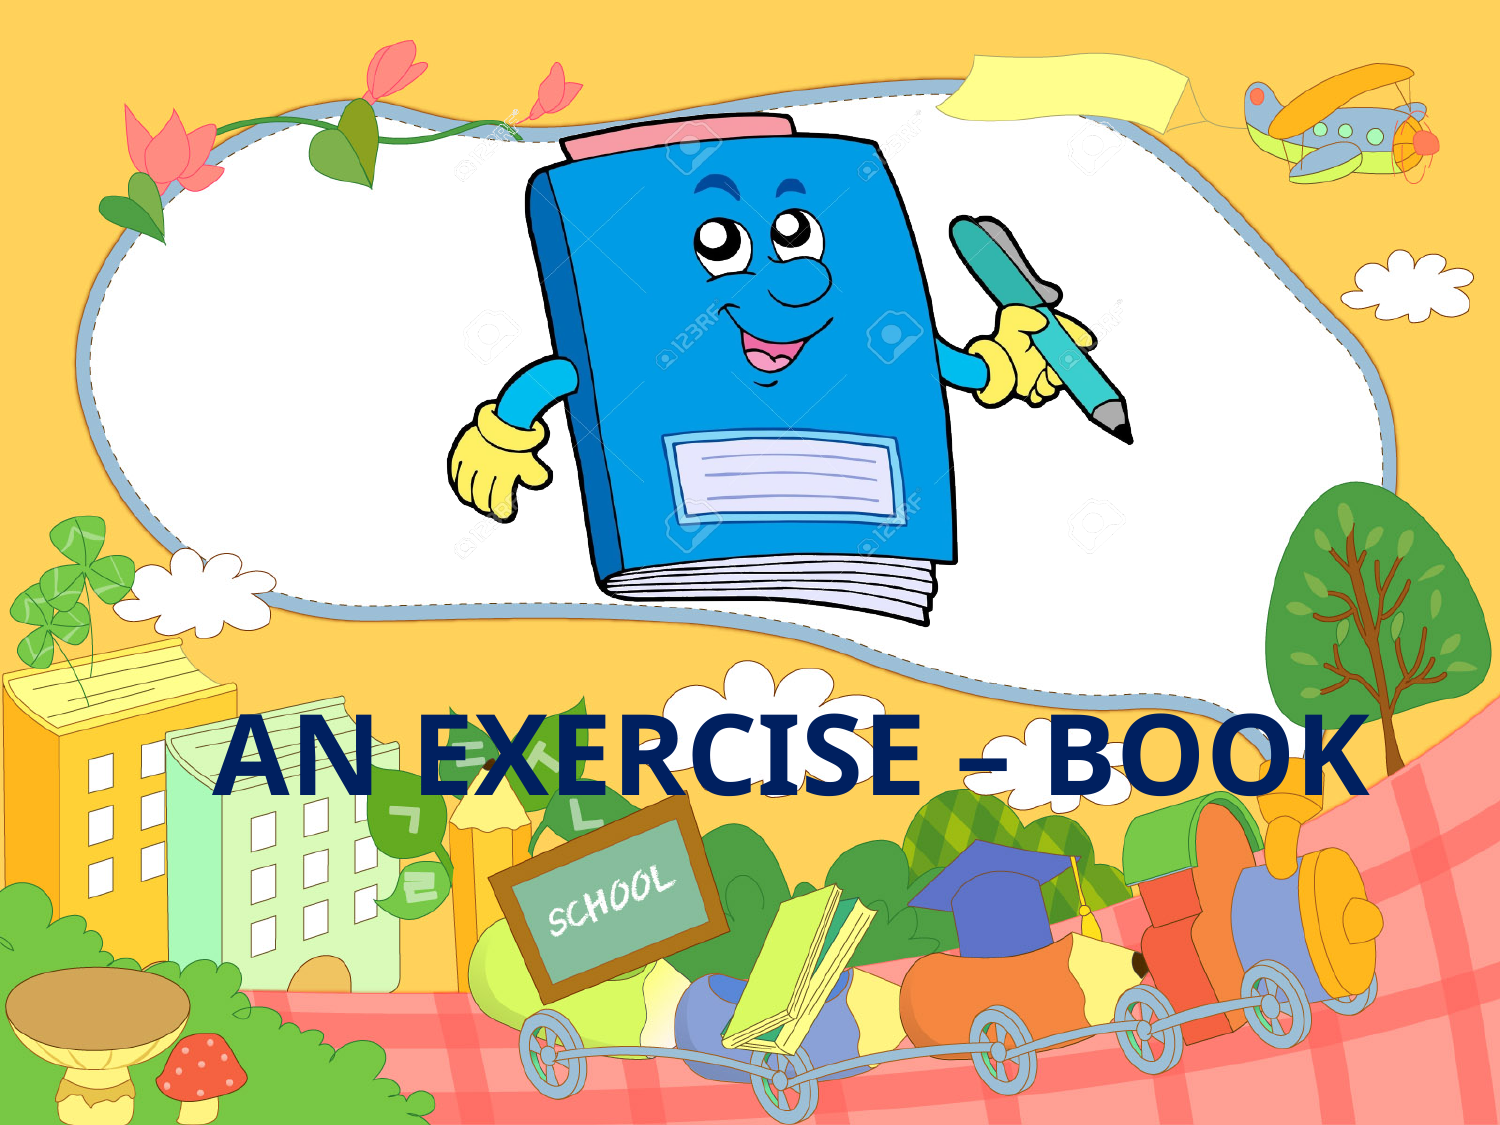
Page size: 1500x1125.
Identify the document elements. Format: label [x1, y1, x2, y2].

picture [0, 0, 1500, 1125]
list [433, 93, 1146, 641]
